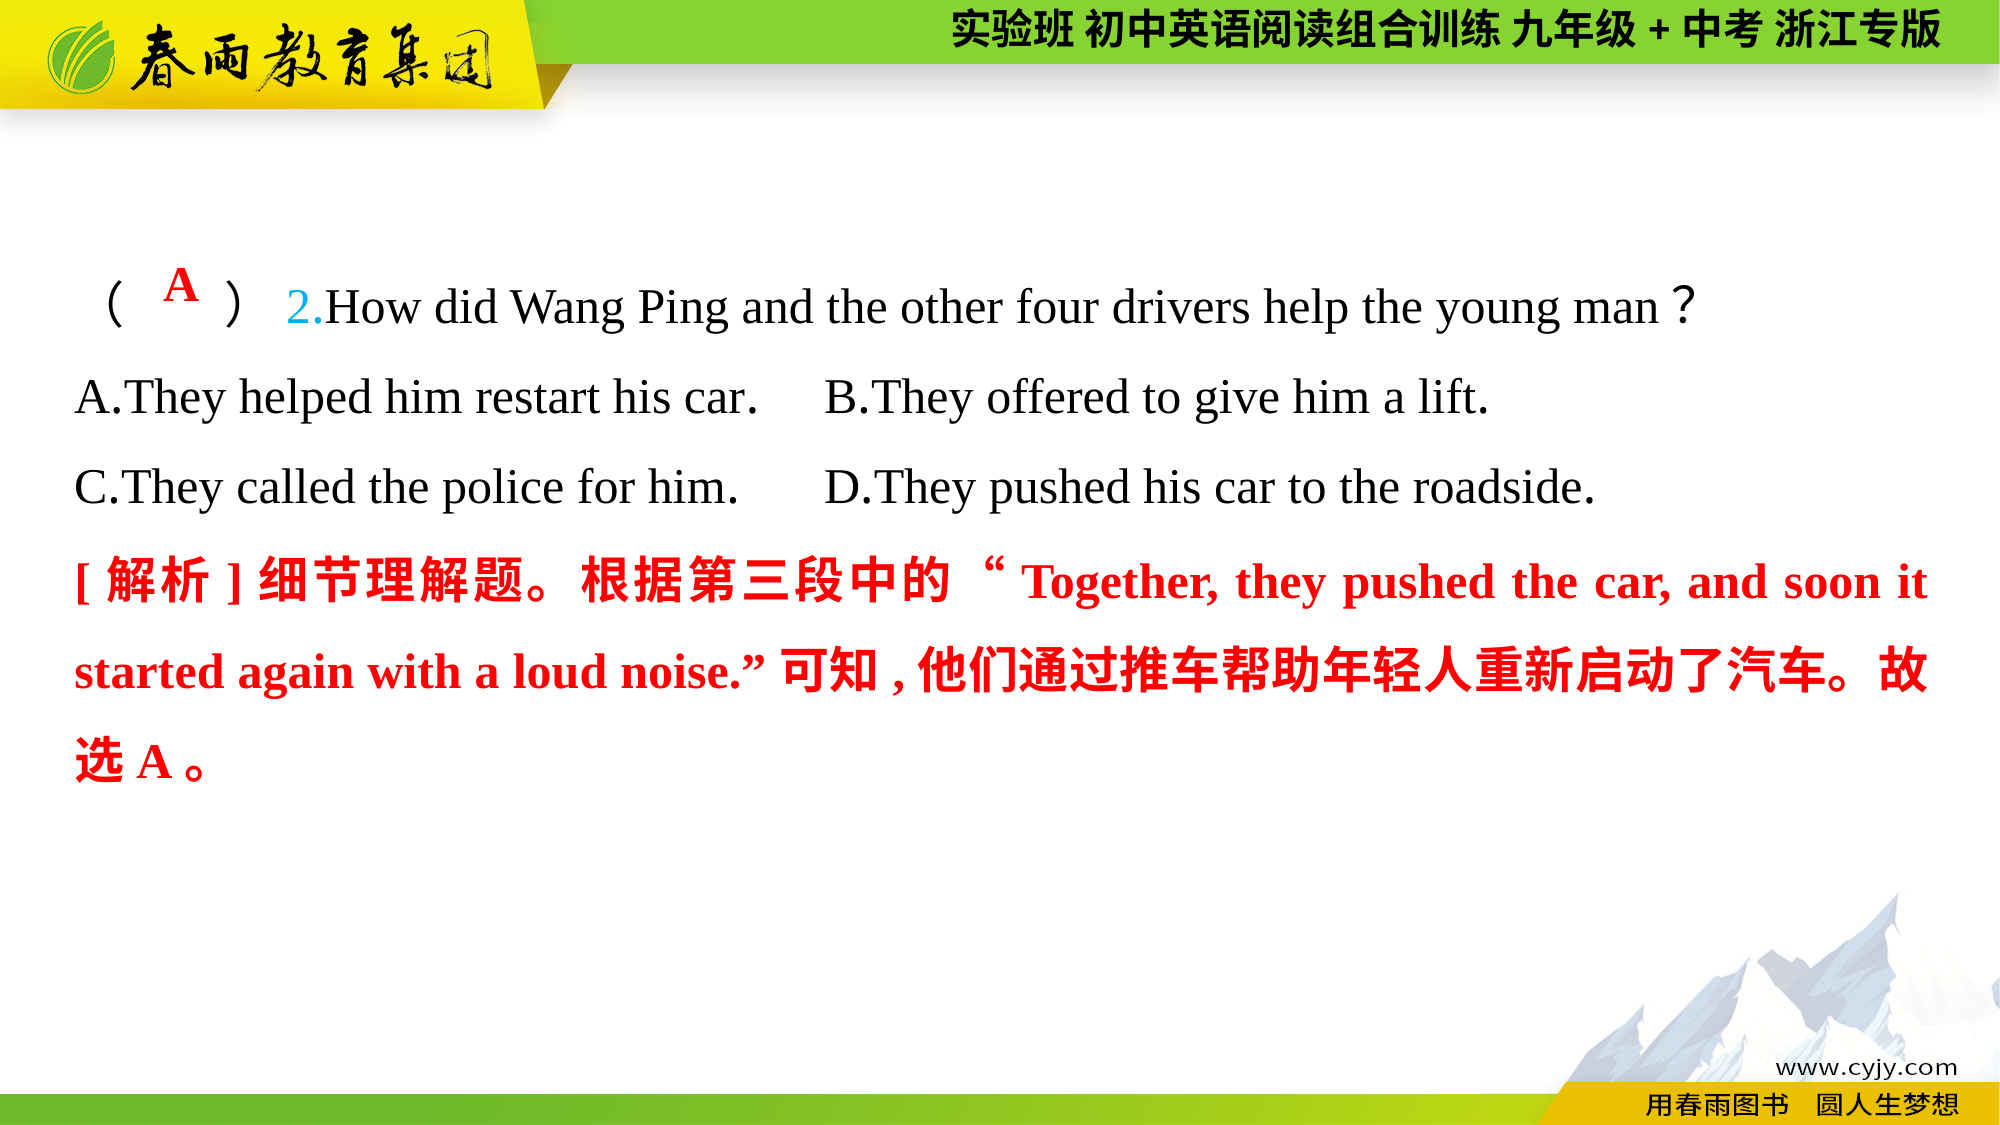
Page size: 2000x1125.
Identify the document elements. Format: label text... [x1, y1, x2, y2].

text_box A [148, 244, 215, 320]
text_box [解析]细节理解题。根据第三段中的“Together, they pushed the car, and soon it started again with a loud noise.”可知,他们通过推车帮助年轻人重新启动了汽车。故选A。 [59, 510, 1944, 796]
picture [0, 0, 2000, 1125]
list （ ）2.How did Wang Ping and the other four drivers help the young man？ A.They helped him restart his car. B.They offered to give him a lift. C.They called the police for him. D.They pushed his car to the roadside. [59, 235, 1944, 510]
